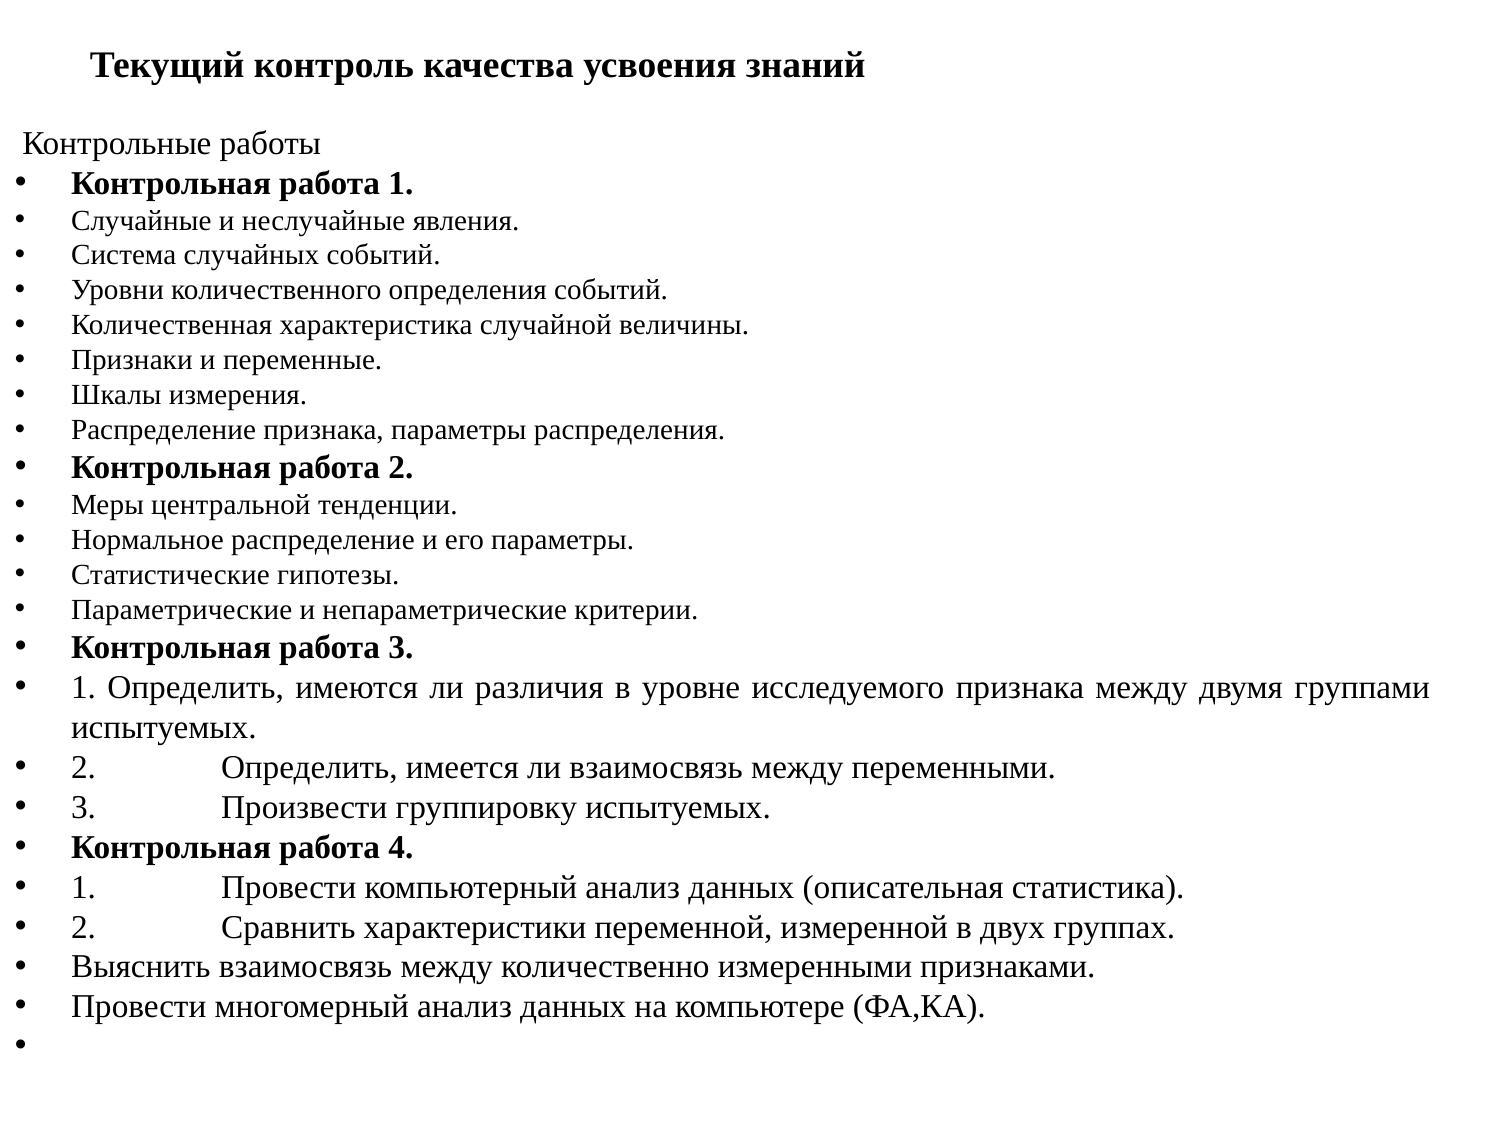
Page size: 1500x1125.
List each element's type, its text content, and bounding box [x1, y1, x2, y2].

text_box Контрольные работы Контрольная работа 1. Случайные и неслучайные явления. Система случайных событий. Уровни количественного определения событий. Количественная характеристика случайной величины. Признаки и переменные. Шкалы измерения. Распределение признака, параметры распределения. Контрольная работа 2. Меры центральной тенденции. Нормальное распределение и его параметры. Статистические гипотезы. Параметрические и непараметрические критерии. Контрольная работа 3. 1. Определить, имеются ли различия в уровне исследуемого признака между двумя группами испытуемых. 2. Определить, имеется ли взаимосвязь между переменными. 3. Произвести группировку испытуемых. Контрольная работа 4. 1. Провести компьютерный анализ данных (описательная статистика). 2. Сравнить характеристики переменной, измеренной в двух группах. Выяснить взаимосвязь между количественно измеренными признаками. Провести многомерный анализ данных на компьютере (ФА,КА). [0, 113, 1447, 1005]
text_box Текущий контроль качества усвоения знаний [75, 45, 1425, 113]
